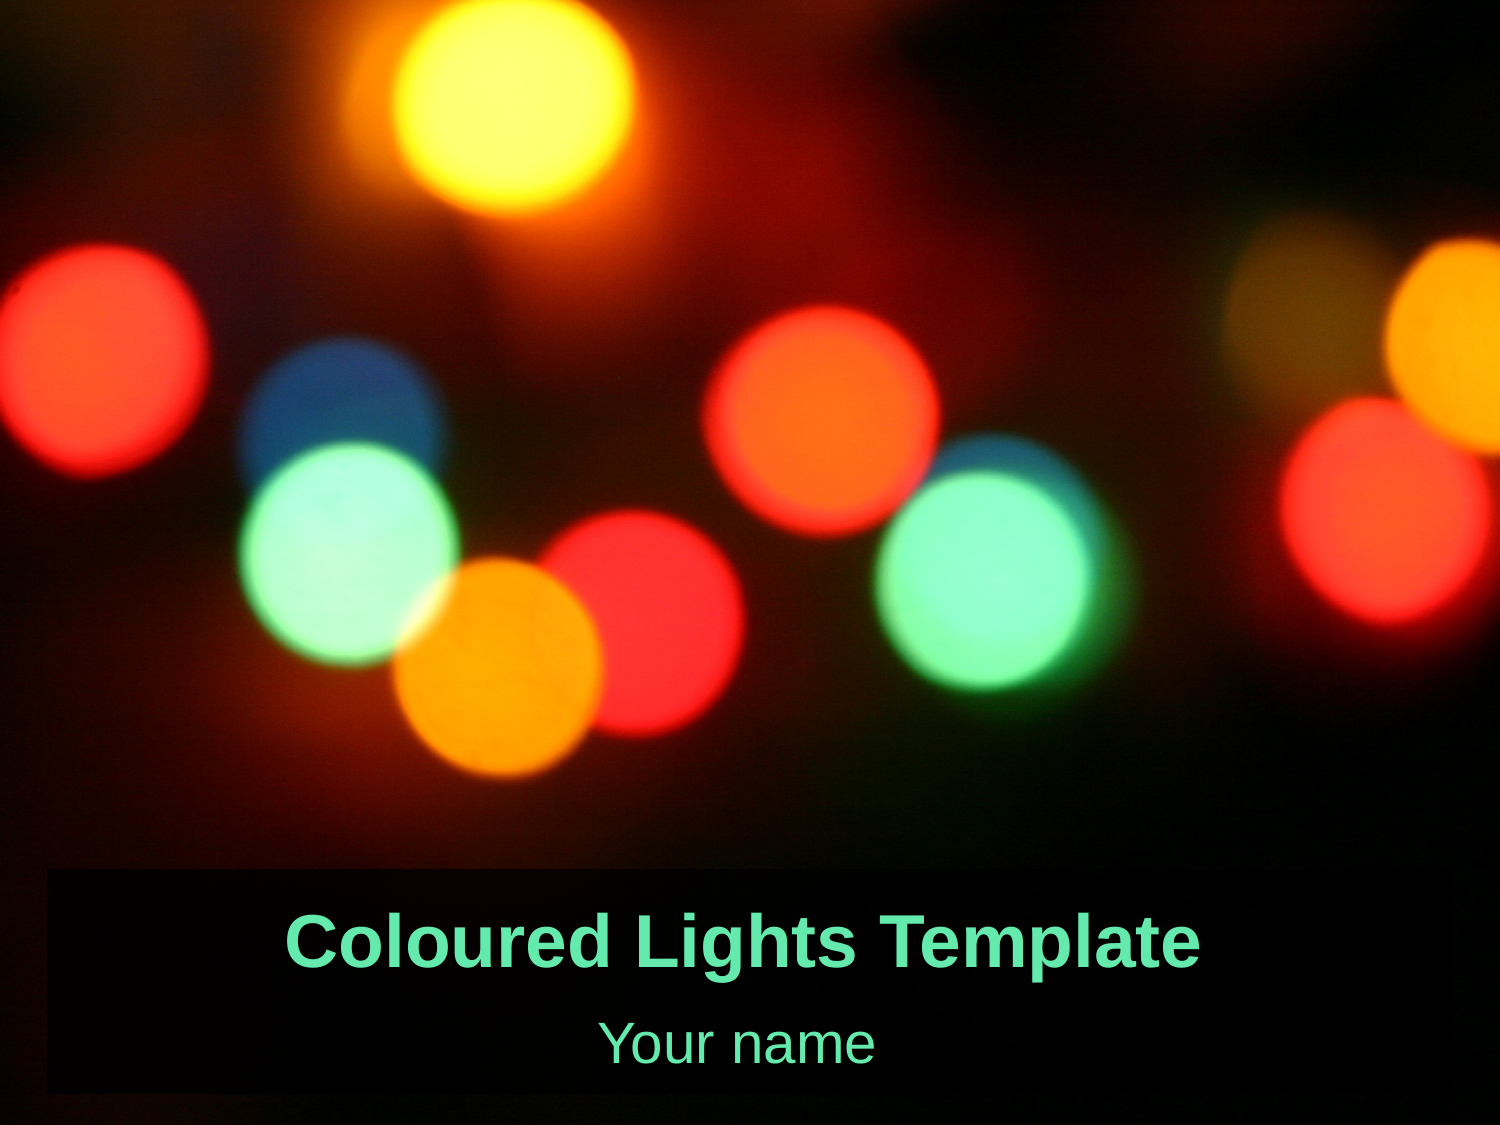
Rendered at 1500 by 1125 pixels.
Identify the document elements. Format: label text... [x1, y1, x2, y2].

subtitle Your name [212, 997, 1263, 1076]
picture [0, 0, 1500, 1125]
title Coloured Lights Template [106, 878, 1382, 998]
